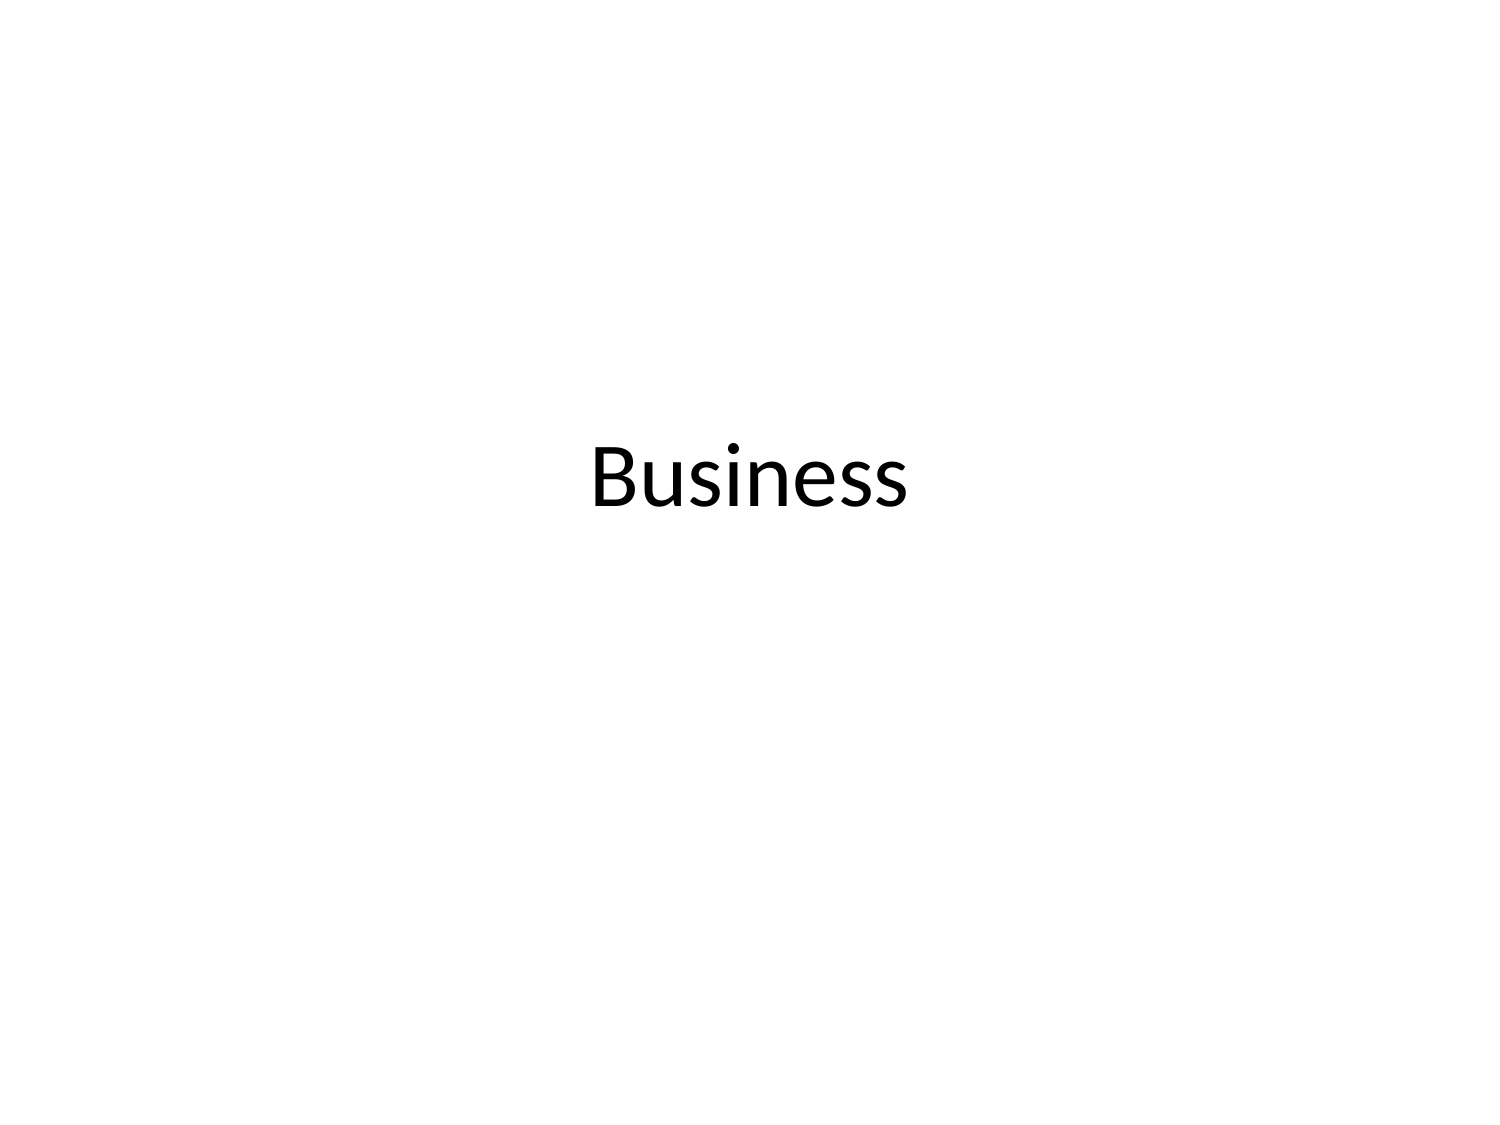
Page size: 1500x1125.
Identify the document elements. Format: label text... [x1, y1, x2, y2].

title Business [112, 349, 1388, 591]
